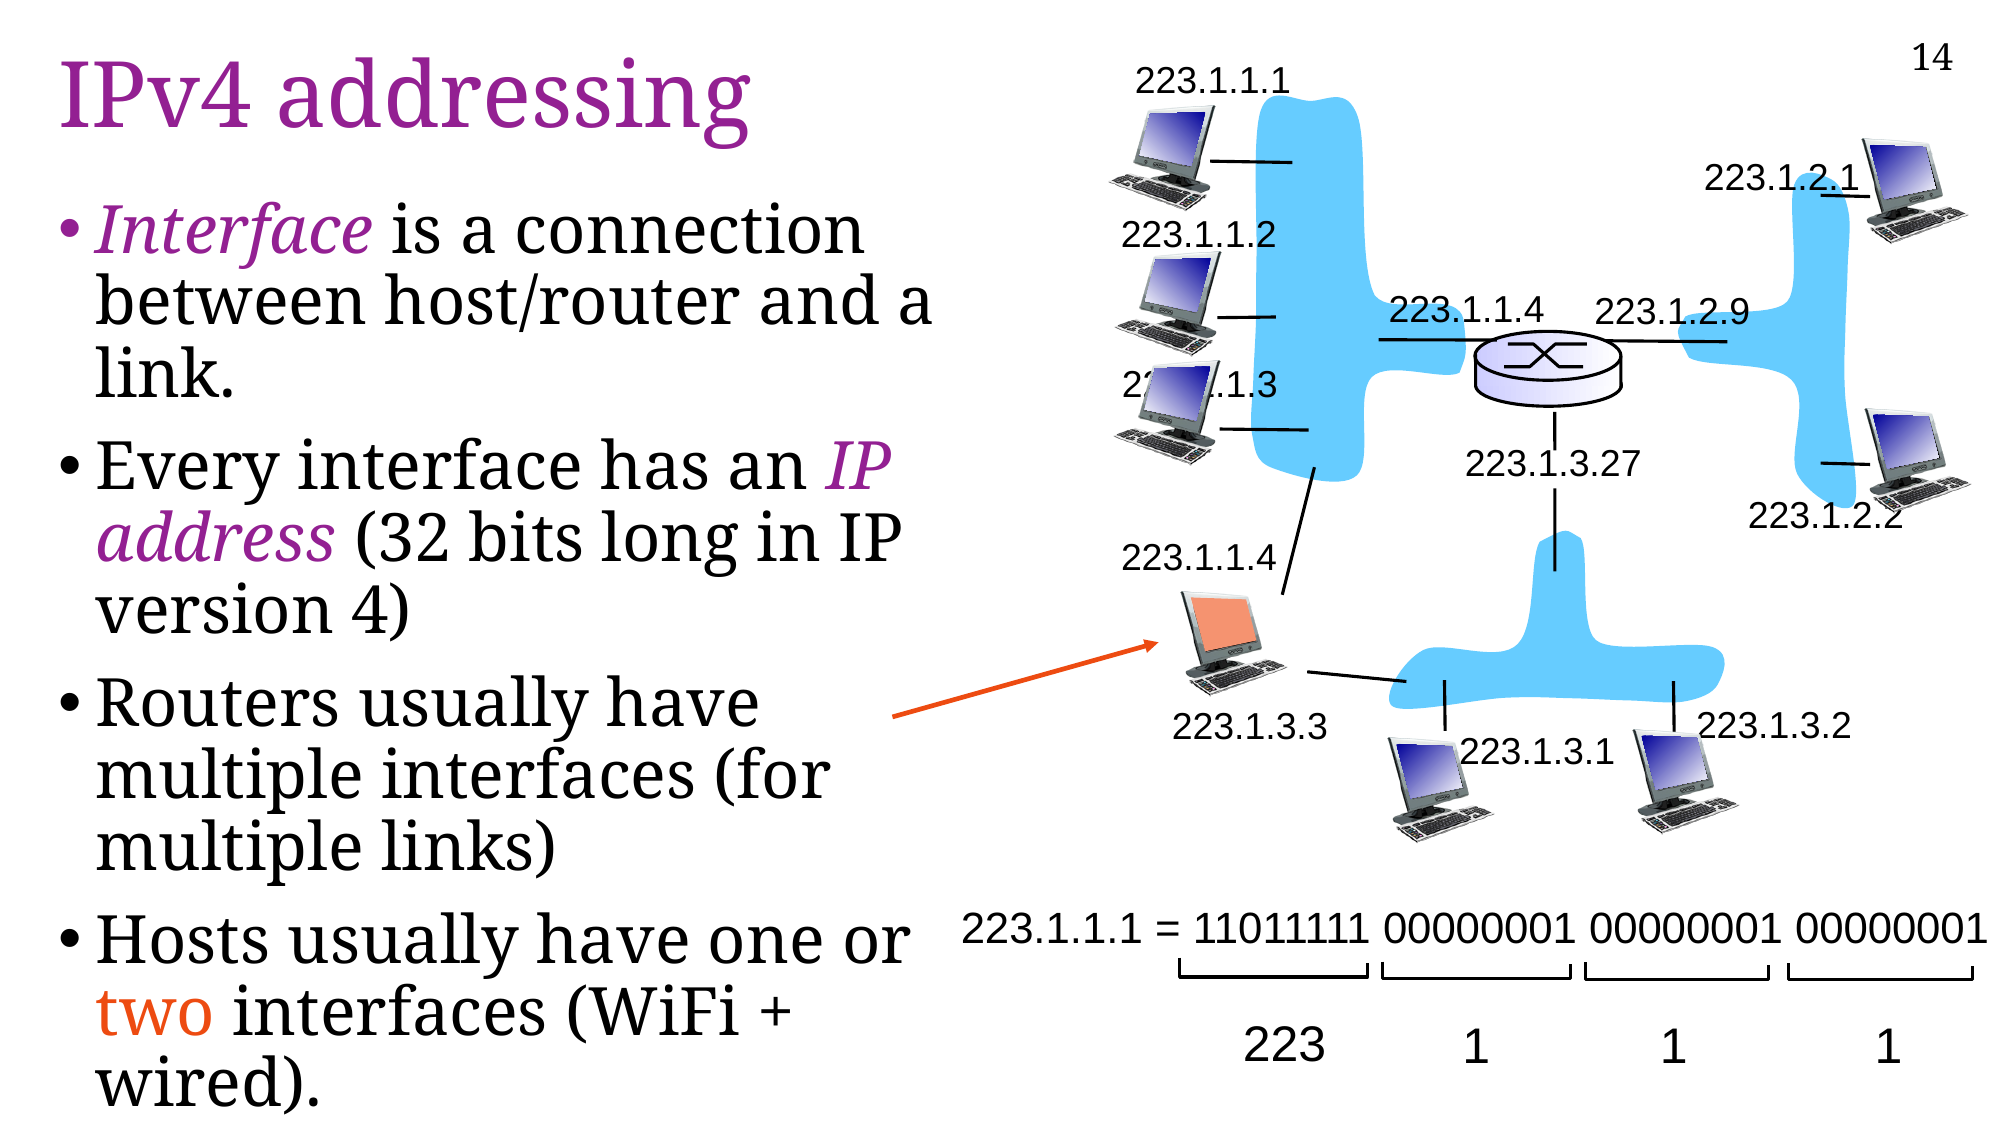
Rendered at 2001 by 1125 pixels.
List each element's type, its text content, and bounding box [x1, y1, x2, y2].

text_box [892, 642, 1159, 717]
title IPv4 addressing [43, 25, 1953, 171]
list Interface is a connection between host/router and a link. Every interface has an IP address (32 bits long in IP version 4) Routers usually have multiple interfaces (for multiple links) Hosts usually have one or two interfaces (WiFi + wired). Dotted quad decimal notation is used for IPv4 addresss  [43, 188, 976, 1106]
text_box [941, 48, 2000, 1082]
